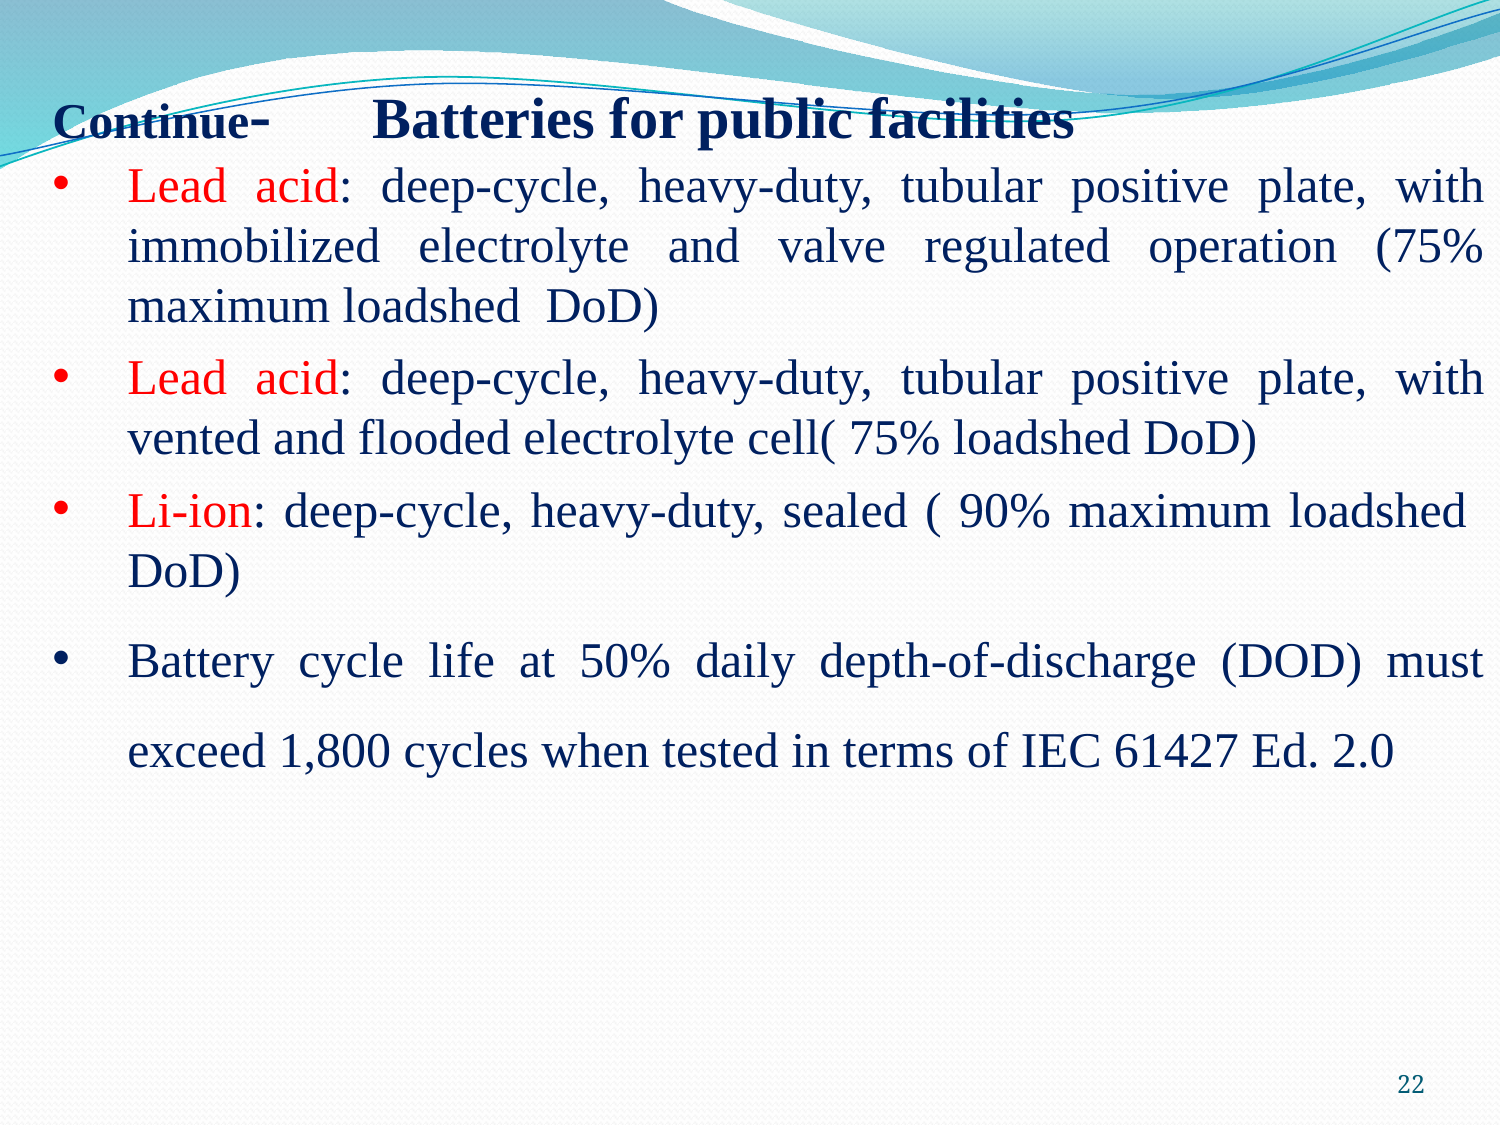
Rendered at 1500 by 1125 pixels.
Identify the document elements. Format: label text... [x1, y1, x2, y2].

text_box Continue- Batteries for public facilities Lead acid: deep-cycle, heavy-duty, tubular positive plate, with immobilized electrolyte and valve regulated operation (75% maximum loadshed DoD) Lead acid: deep-cycle, heavy-duty, tubular positive plate, with vented and flooded electrolyte cell( 75% loadshed DoD) Li-ion: deep-cycle, heavy-duty, sealed ( 90% maximum loadshed DoD) Battery cycle life at 50% daily depth-of-discharge (DOD) must exceed 1,800 cycles when tested in terms of IEC 61427 Ed. 2.0 [37, 24, 1500, 965]
slide_number 22 [1299, 1042, 1425, 1103]
